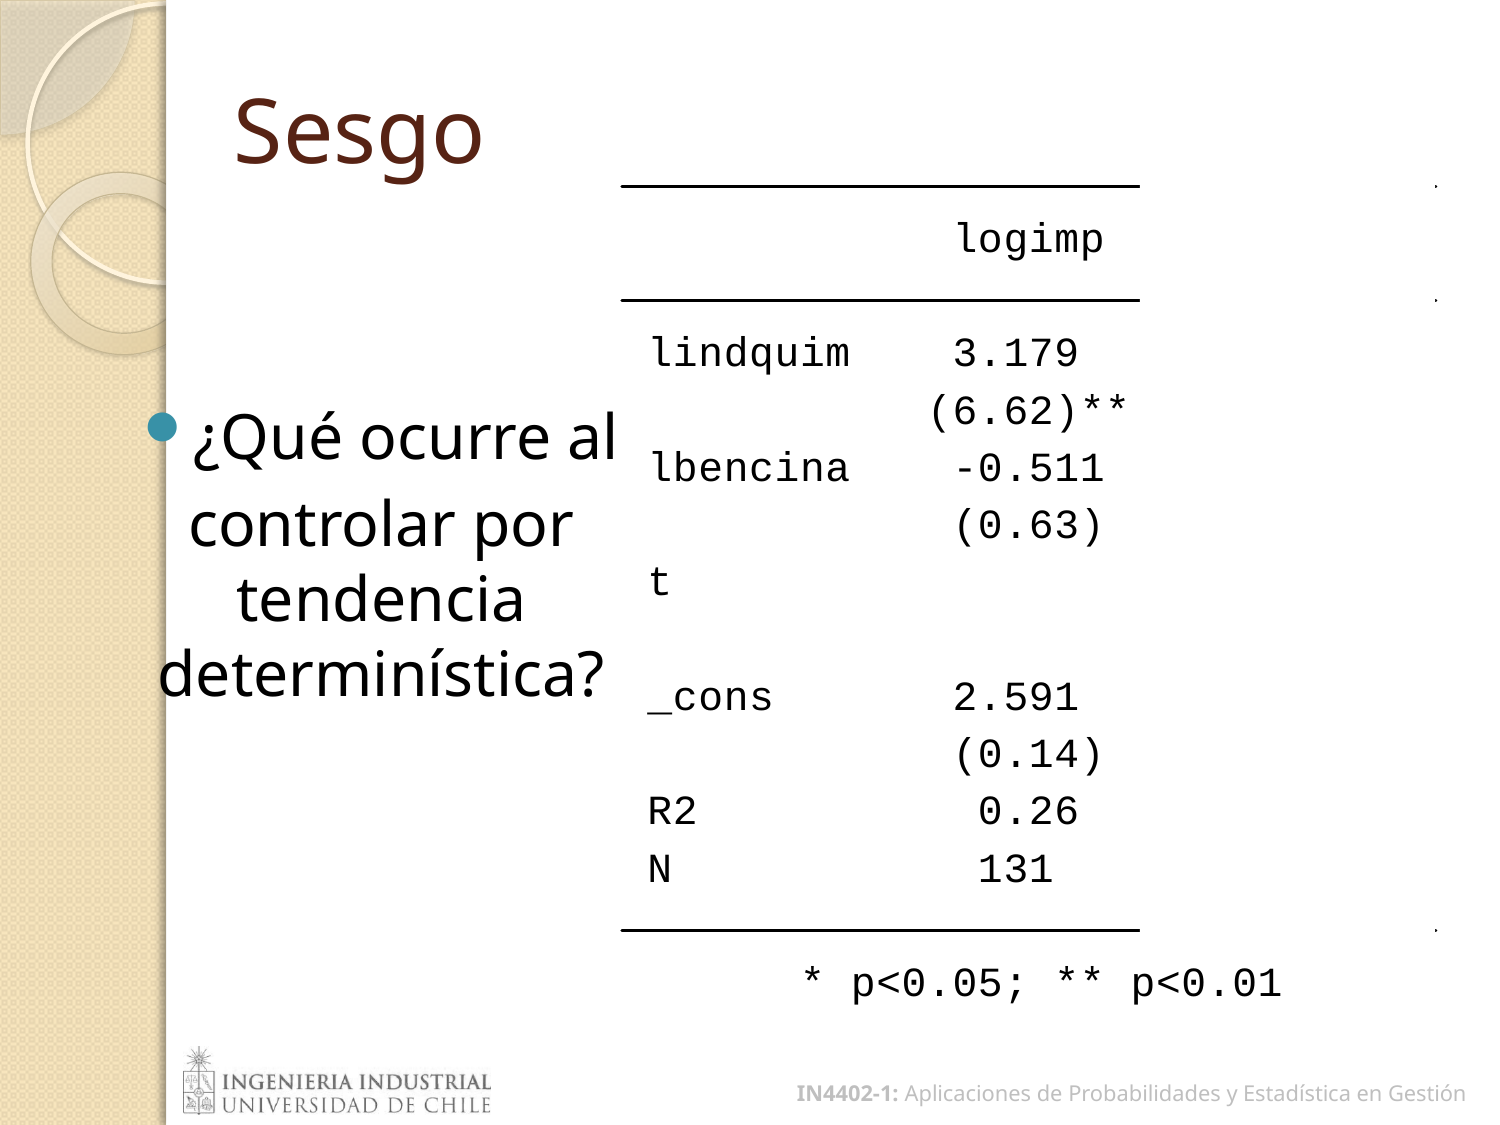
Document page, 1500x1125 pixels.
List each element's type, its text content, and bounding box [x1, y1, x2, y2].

text_box ¿Qué ocurre al controlar por tendencia determinística? [114, 389, 635, 1125]
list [596, 160, 1495, 1078]
title Sesgo [219, 33, 1450, 222]
